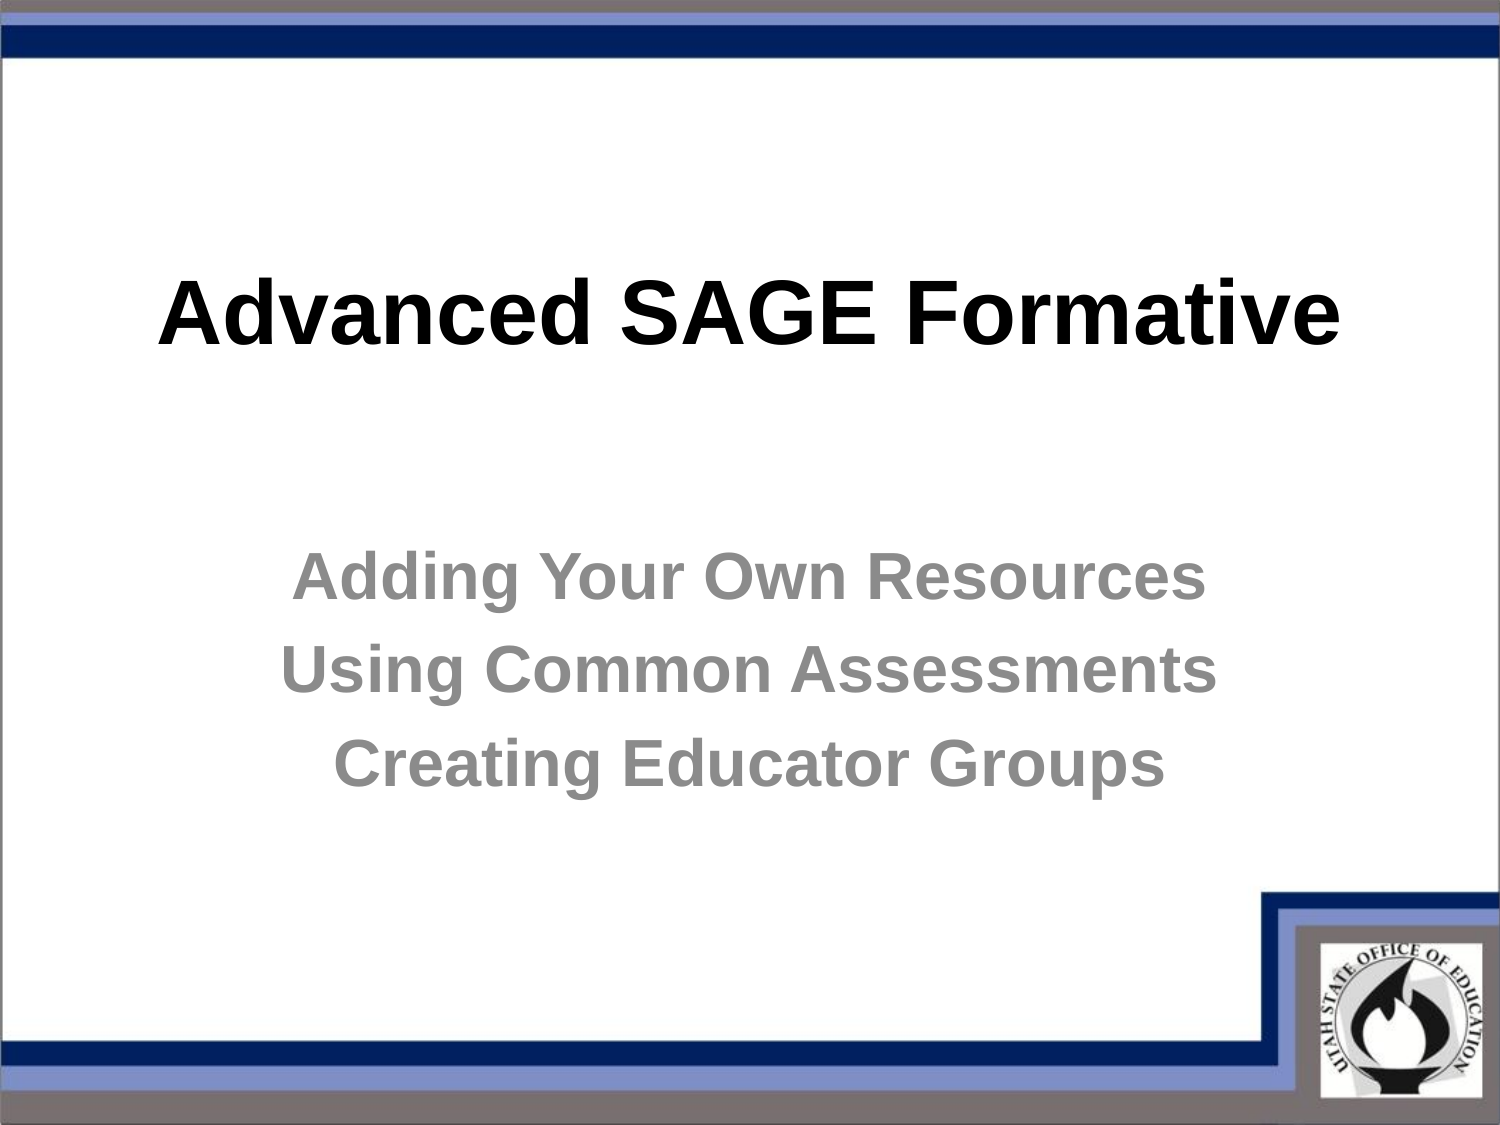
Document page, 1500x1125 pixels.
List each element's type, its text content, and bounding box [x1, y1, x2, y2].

title Advanced SAGE Formative [112, 187, 1388, 429]
subtitle Adding Your Own Resources Using Common Assessments Creating Educator Groups [225, 525, 1275, 813]
picture [0, 0, 1500, 1125]
